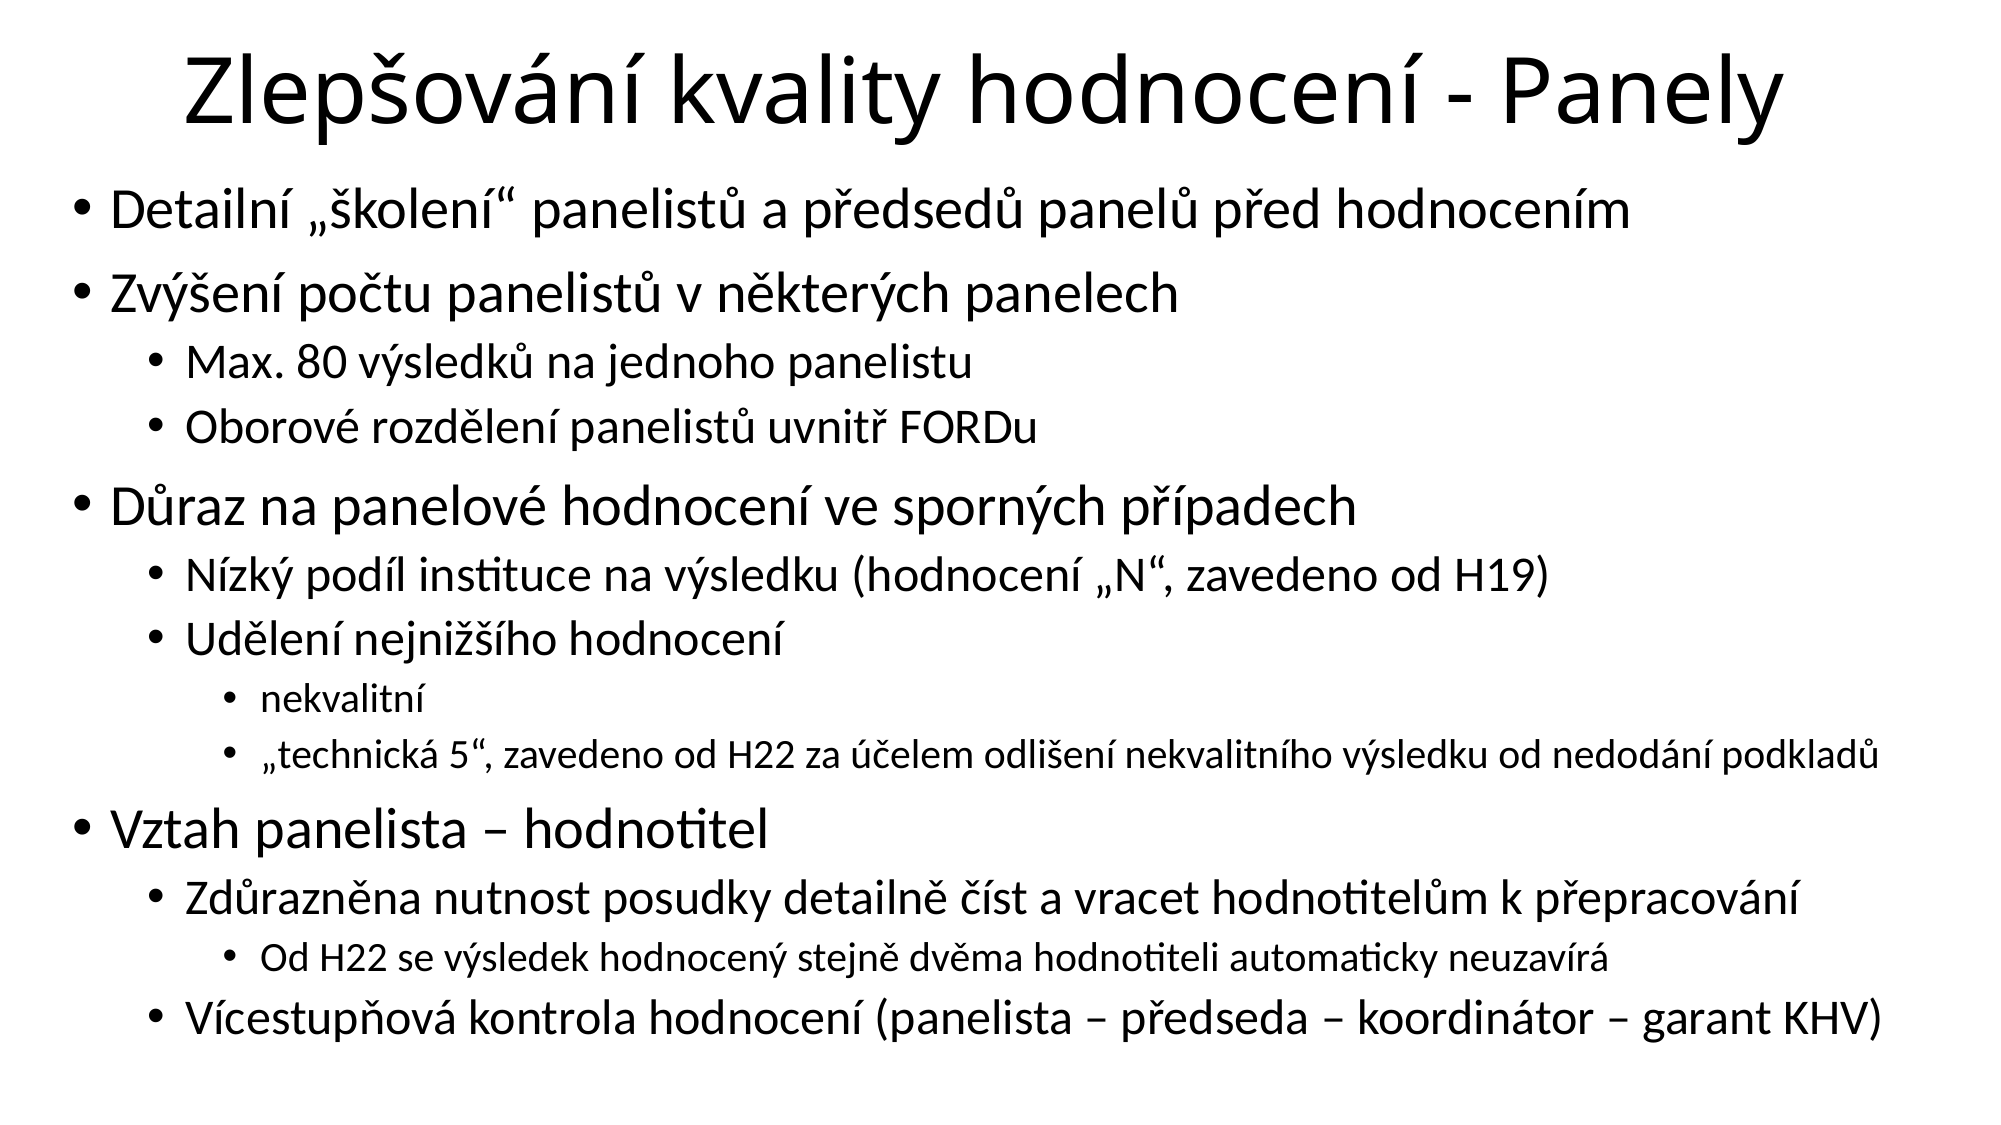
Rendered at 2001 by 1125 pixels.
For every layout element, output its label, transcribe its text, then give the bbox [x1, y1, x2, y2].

title Zlepšování kvality hodnocení - Panely [168, 17, 1894, 171]
list Detailní „školení“ panelistů a předsedů panelů před hodnocením Zvýšení počtu panelistů v některých panelech Max. 80 výsledků na jednoho panelistu Oborové rozdělení panelistů uvnitř FORDu Důraz na panelové hodnocení ve sporných případech Nízký podíl instituce na výsledku (hodnocení „N“, zavedeno od H19) Udělení nejnižšího hodnocení nekvalitní „technická 5“, zavedeno od H22 za účelem odlišení nekvalitního výsledku od nedodání podkladů Vztah panelista – hodnotitel Zdůrazněna nutnost posudky detailně číst a vracet hodnotitelům k přepracování Od H22 se výsledek hodnocený stejně dvěma hodnotiteli automaticky neuzavírá Vícestupňová kontrola hodnocení (panelista – předseda – koordinátor – garant KHV) [57, 171, 1943, 1063]
